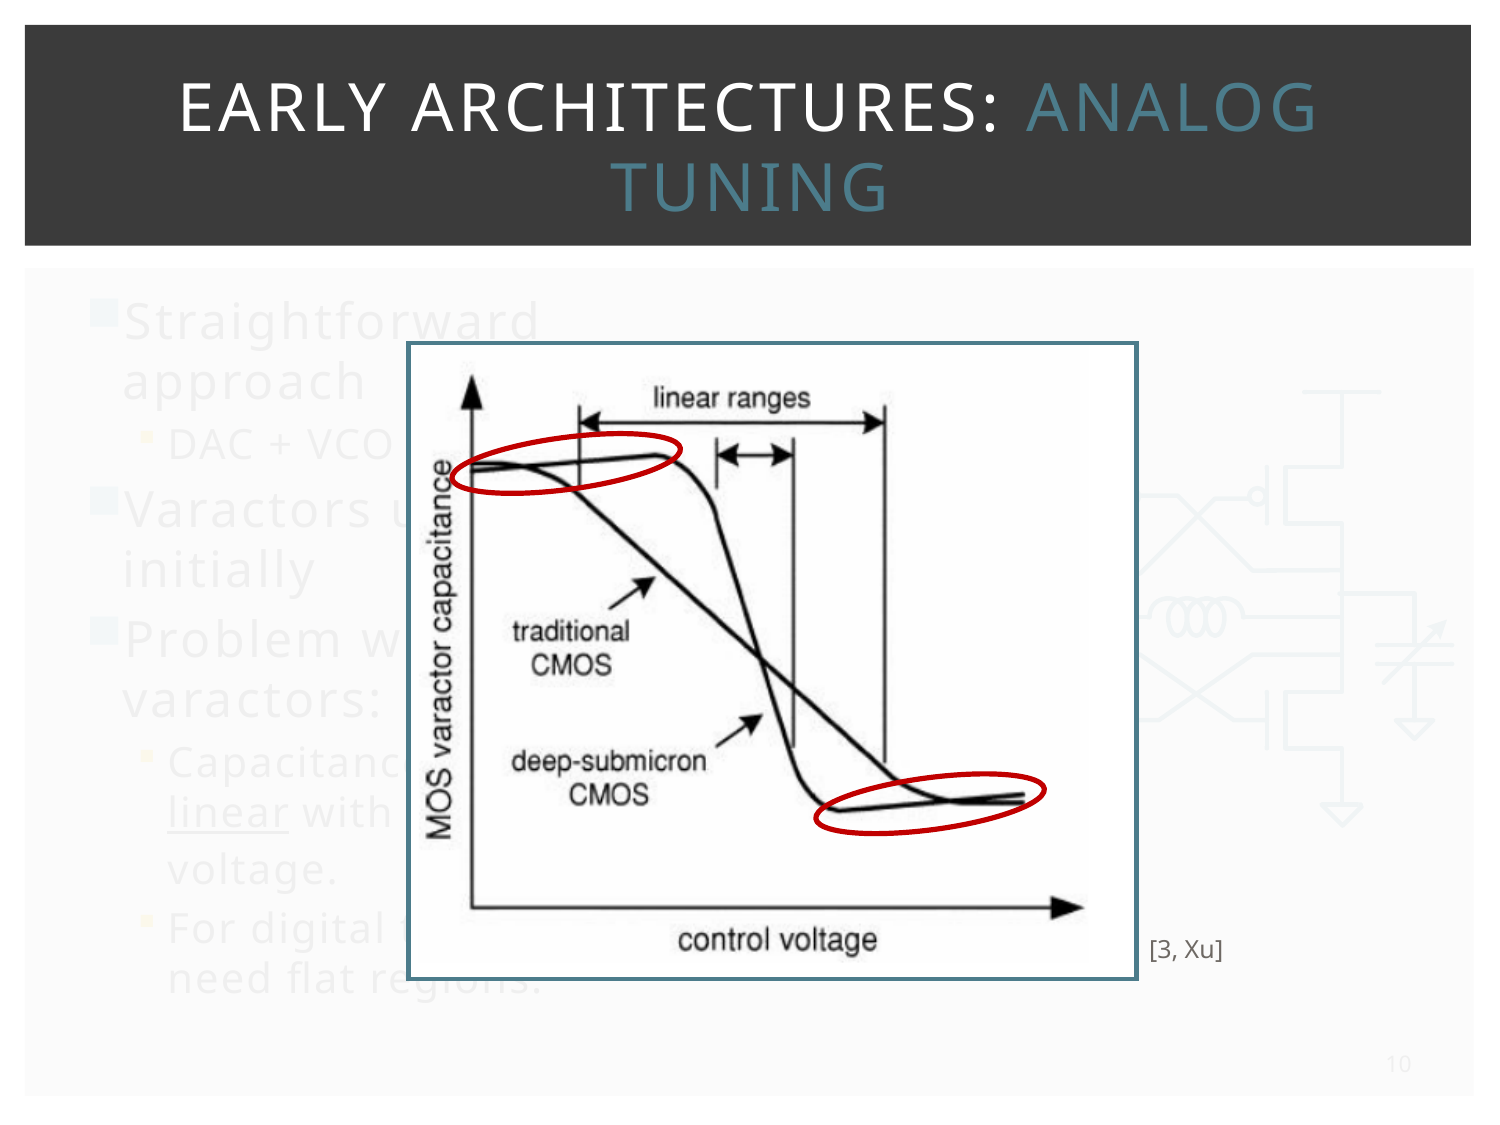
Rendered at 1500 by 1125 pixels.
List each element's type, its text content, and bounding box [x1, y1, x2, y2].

text_box [3, Xu] [1138, 925, 1285, 971]
title EARLY ARCHITECTURES: ANALOG TUNING [62, 58, 1438, 232]
picture [410, 344, 1458, 977]
text_box [0, 248, 1500, 1125]
